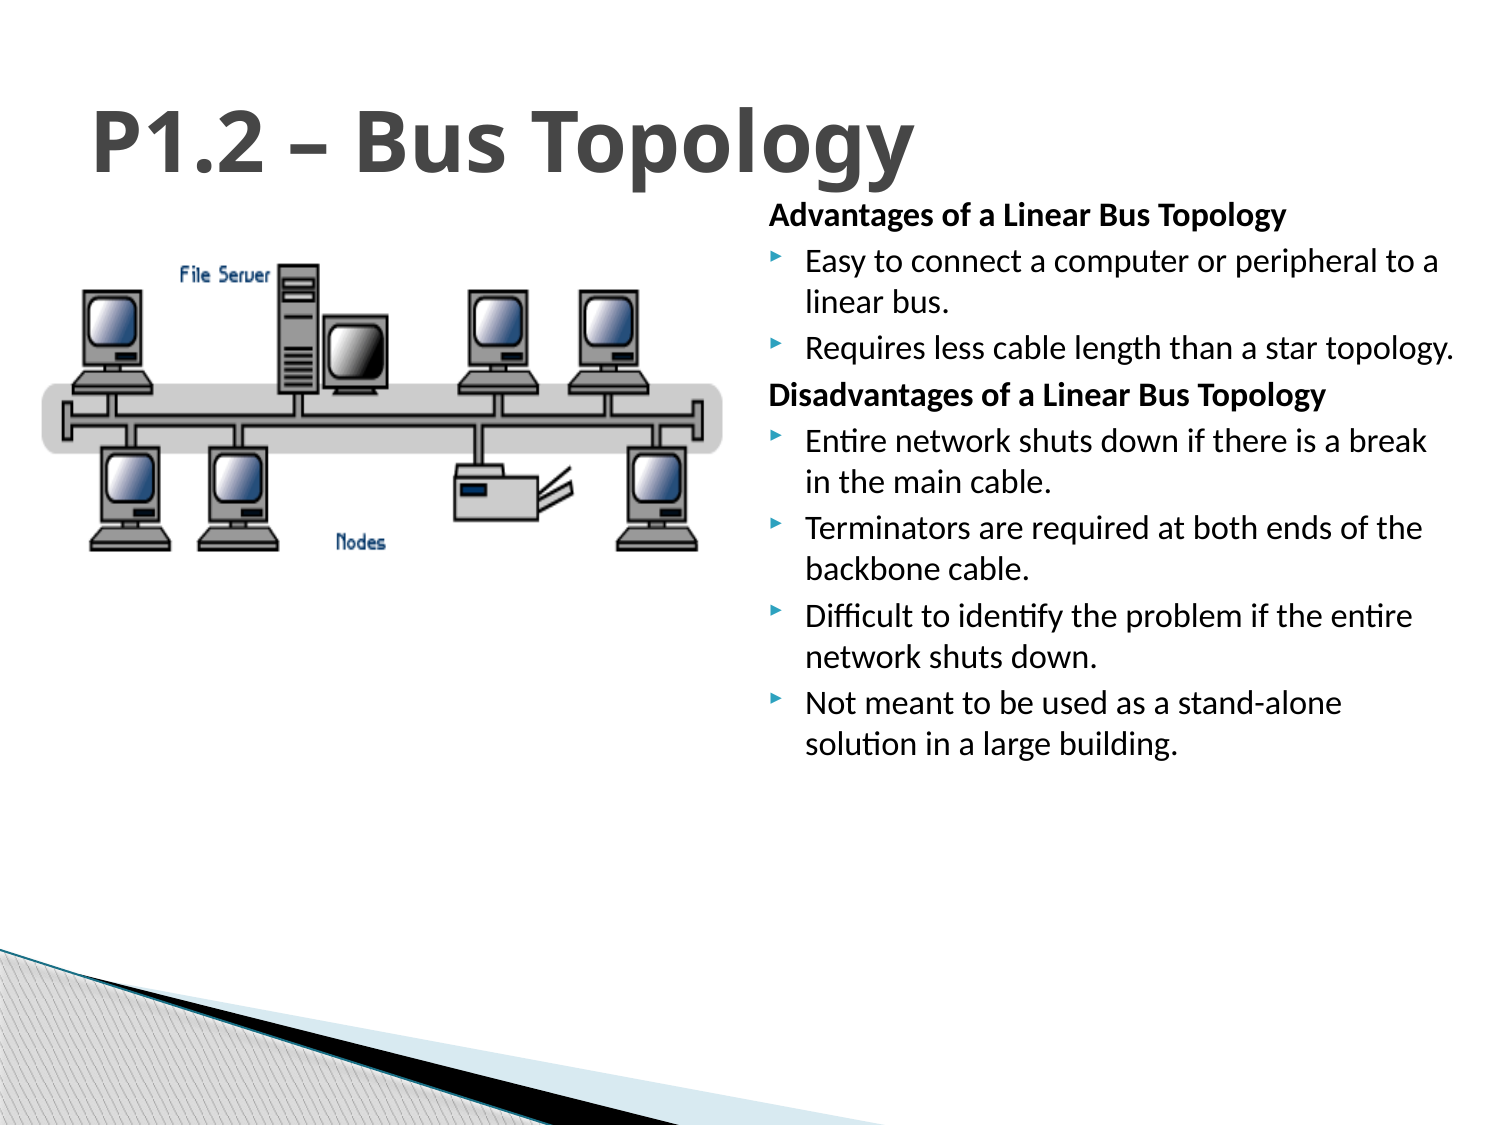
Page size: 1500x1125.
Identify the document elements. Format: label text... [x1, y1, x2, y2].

list Advantages of a Linear Bus Topology Easy to connect a computer or peripheral to a linear bus. Requires less cable length than a star topology. Disadvantages of a Linear Bus Topology Entire network shuts down if there is a break in the main cable. Terminators are required at both ends of the backbone cable. Difficult to identify the problem if the entire network shuts down. Not meant to be used as a stand-alone solution in a large building. [738, 184, 1471, 799]
picture [29, 255, 727, 563]
title P1.2 – Bus Topology [75, 45, 1425, 233]
